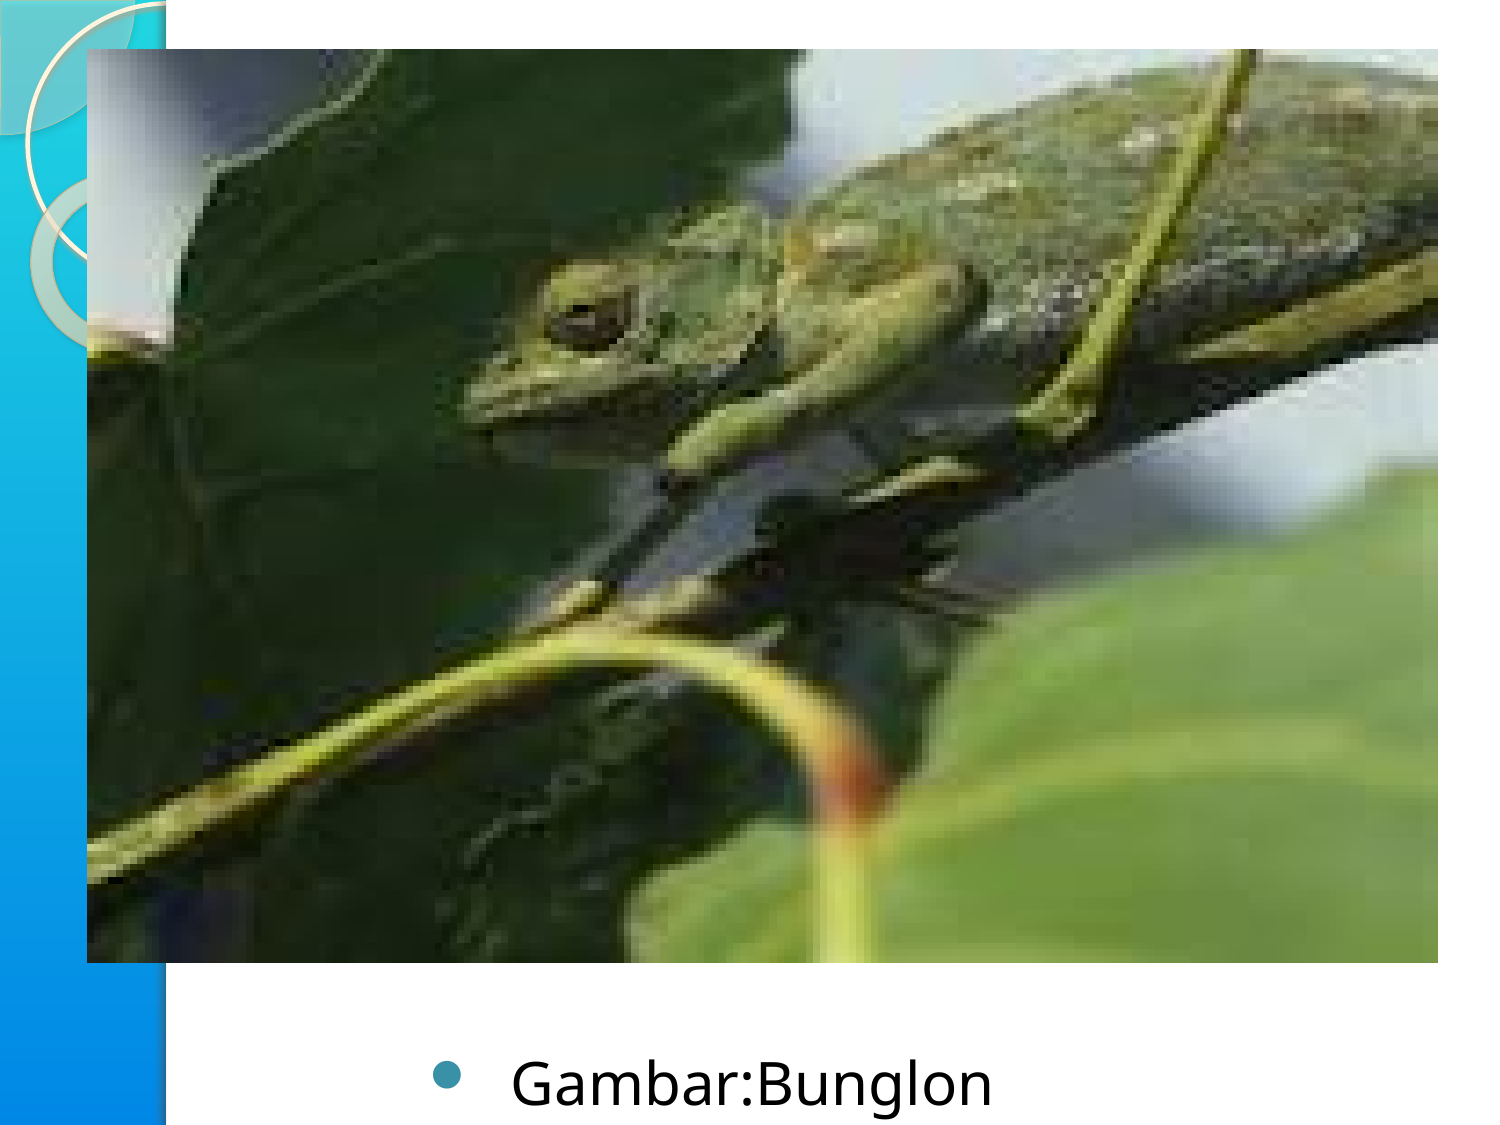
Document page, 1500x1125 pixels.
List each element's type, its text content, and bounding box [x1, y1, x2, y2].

picture [0, 49, 1438, 964]
list Gambar:Bunglon [112, 1038, 1338, 1125]
